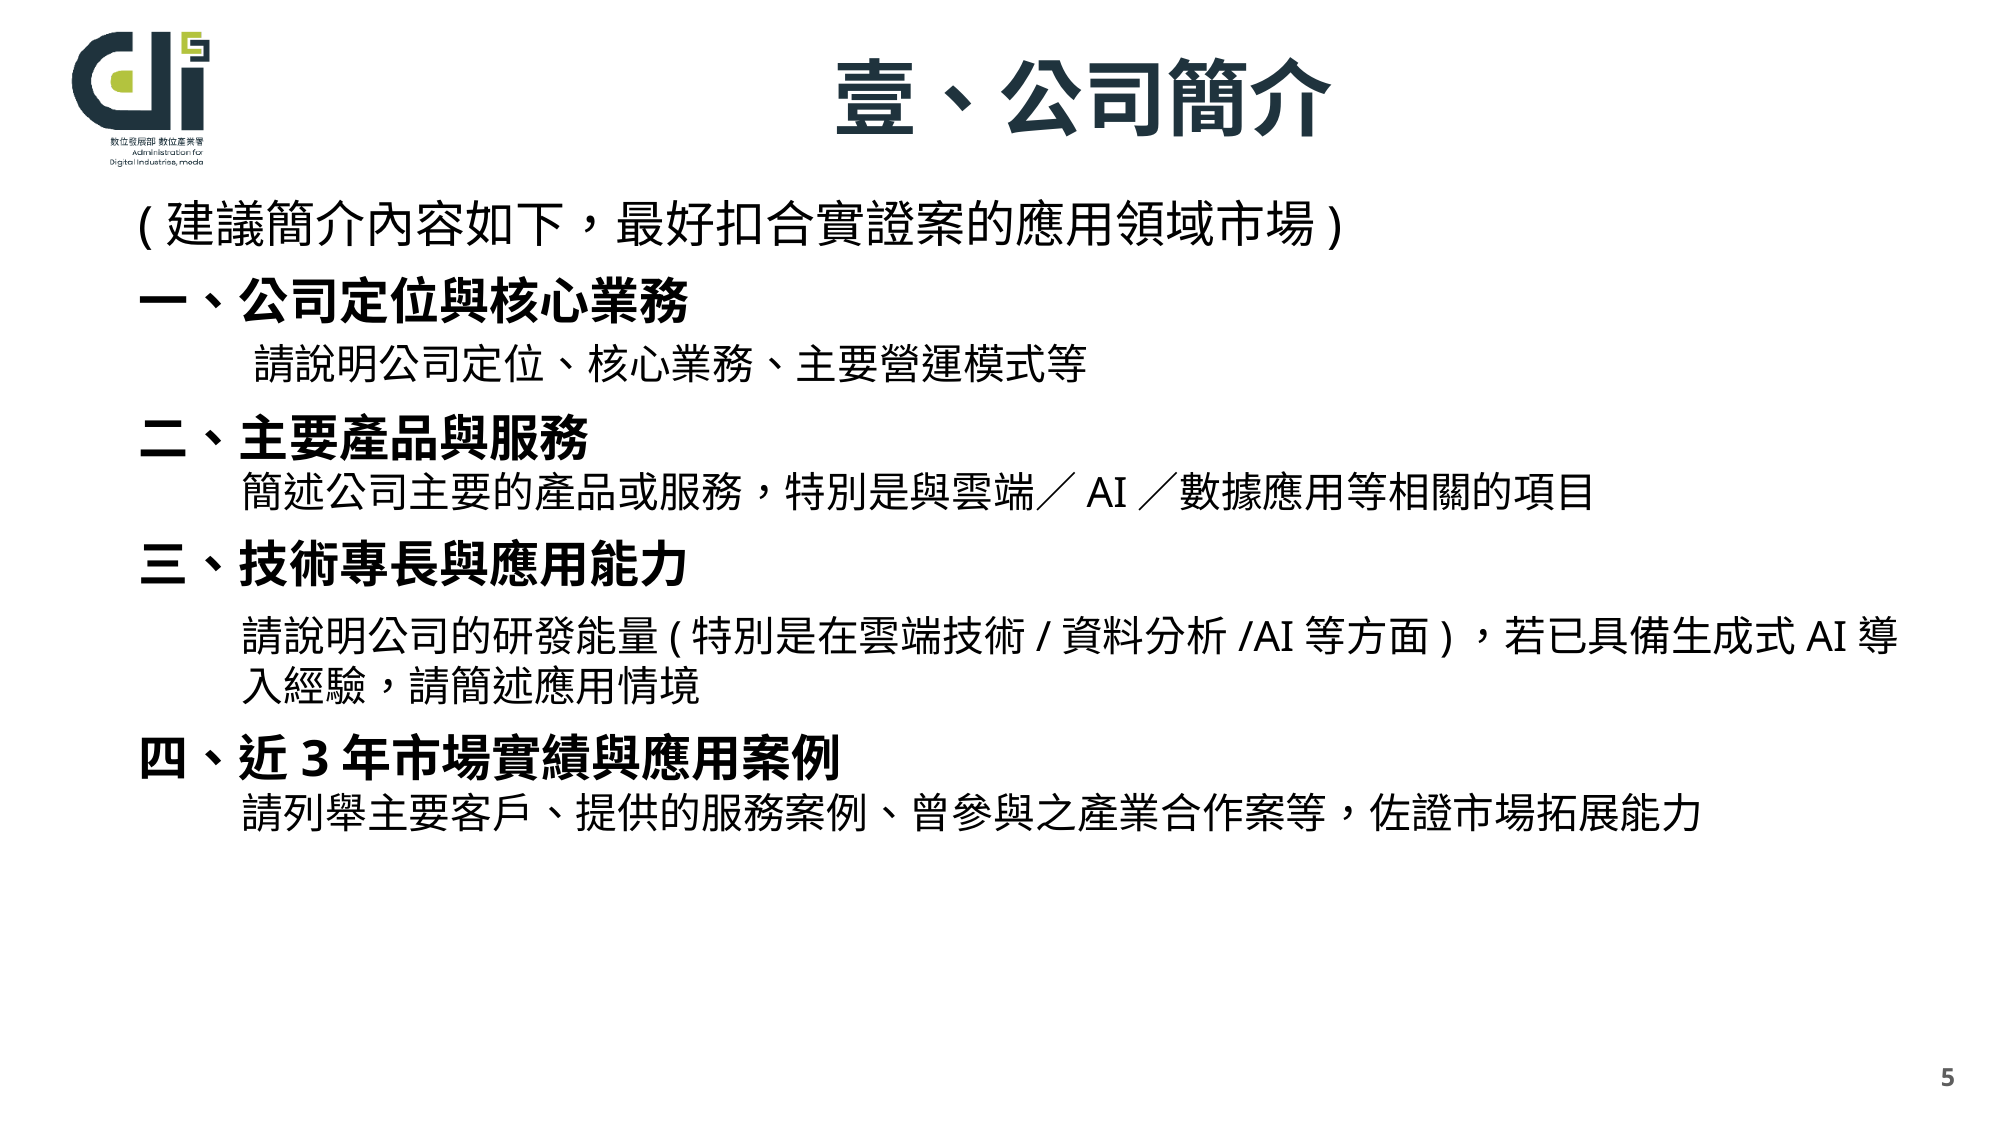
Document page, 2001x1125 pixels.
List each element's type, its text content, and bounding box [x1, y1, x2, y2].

list (建議簡介內容如下，最好扣合實證案的應用領域市場) 一、公司定位與核心業務 請說明公司定位、核心業務、主要營運模式等 二、主要產品與服務 簡述公司主要的產品或服務，特別是與雲端／AI／數據應用等相關的項目 三、技術專長與應用能力 請說明公司的研發能量(特別是在雲端技術/資料分析/AI等方面)，若已具備生成式AI導入經驗，請簡述應用情境 四、近3年市場實績與應用案例 請列舉主要客戶、提供的服務案例、曾參與之產業合作案等，佐證市場拓展能力 [130, 183, 1944, 1012]
picture [56, 17, 224, 185]
slide_number 5 [1923, 1056, 1973, 1105]
title 壹、公司簡介 [222, 36, 1944, 156]
